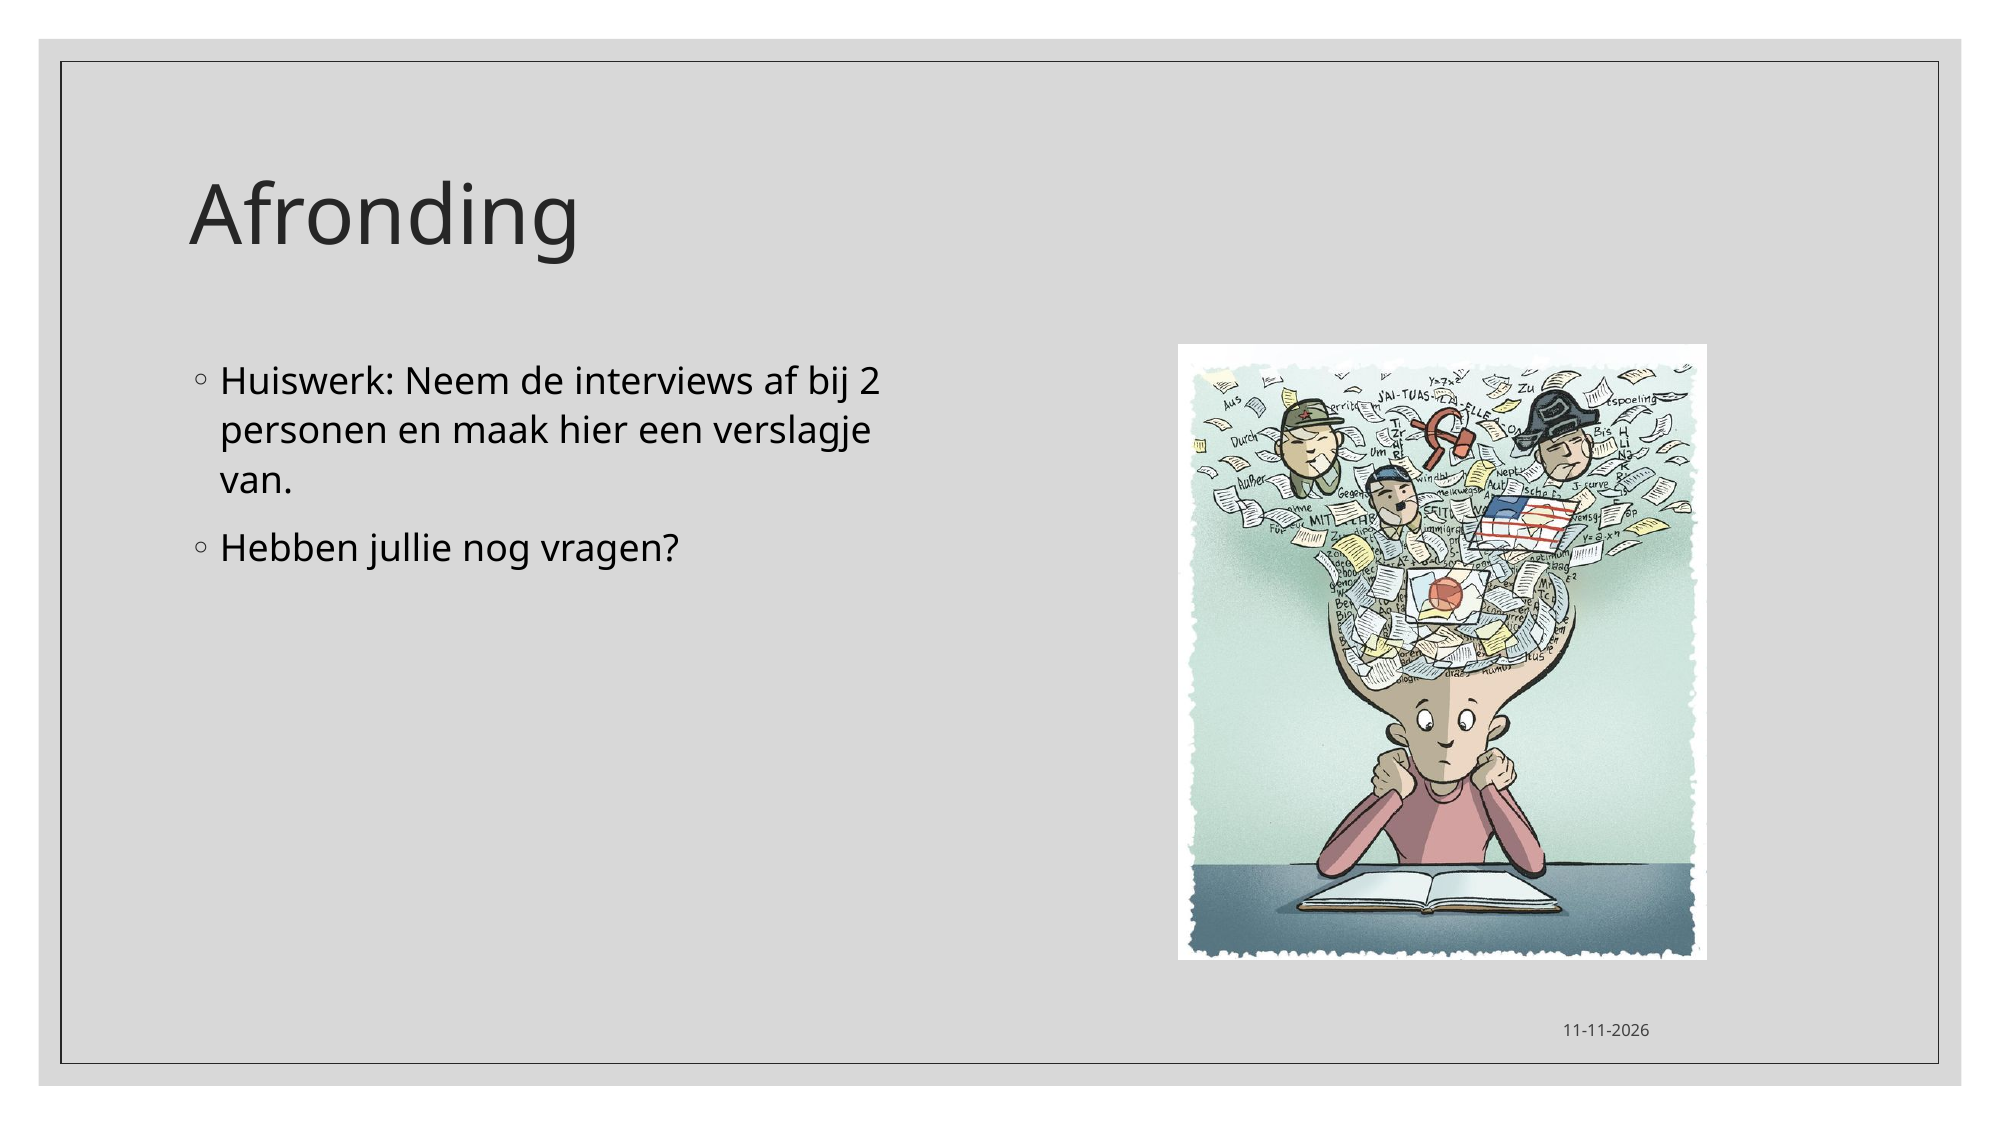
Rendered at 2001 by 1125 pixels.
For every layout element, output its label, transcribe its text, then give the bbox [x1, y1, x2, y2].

picture [1177, 344, 1707, 960]
list Huiswerk: Neem de interviews af bij 2 personen en maak hier een verslagje van. Hebben jullie nog vragen? [174, 345, 940, 960]
title Afronding [174, 105, 1825, 331]
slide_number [1190, 990, 1665, 1050]
